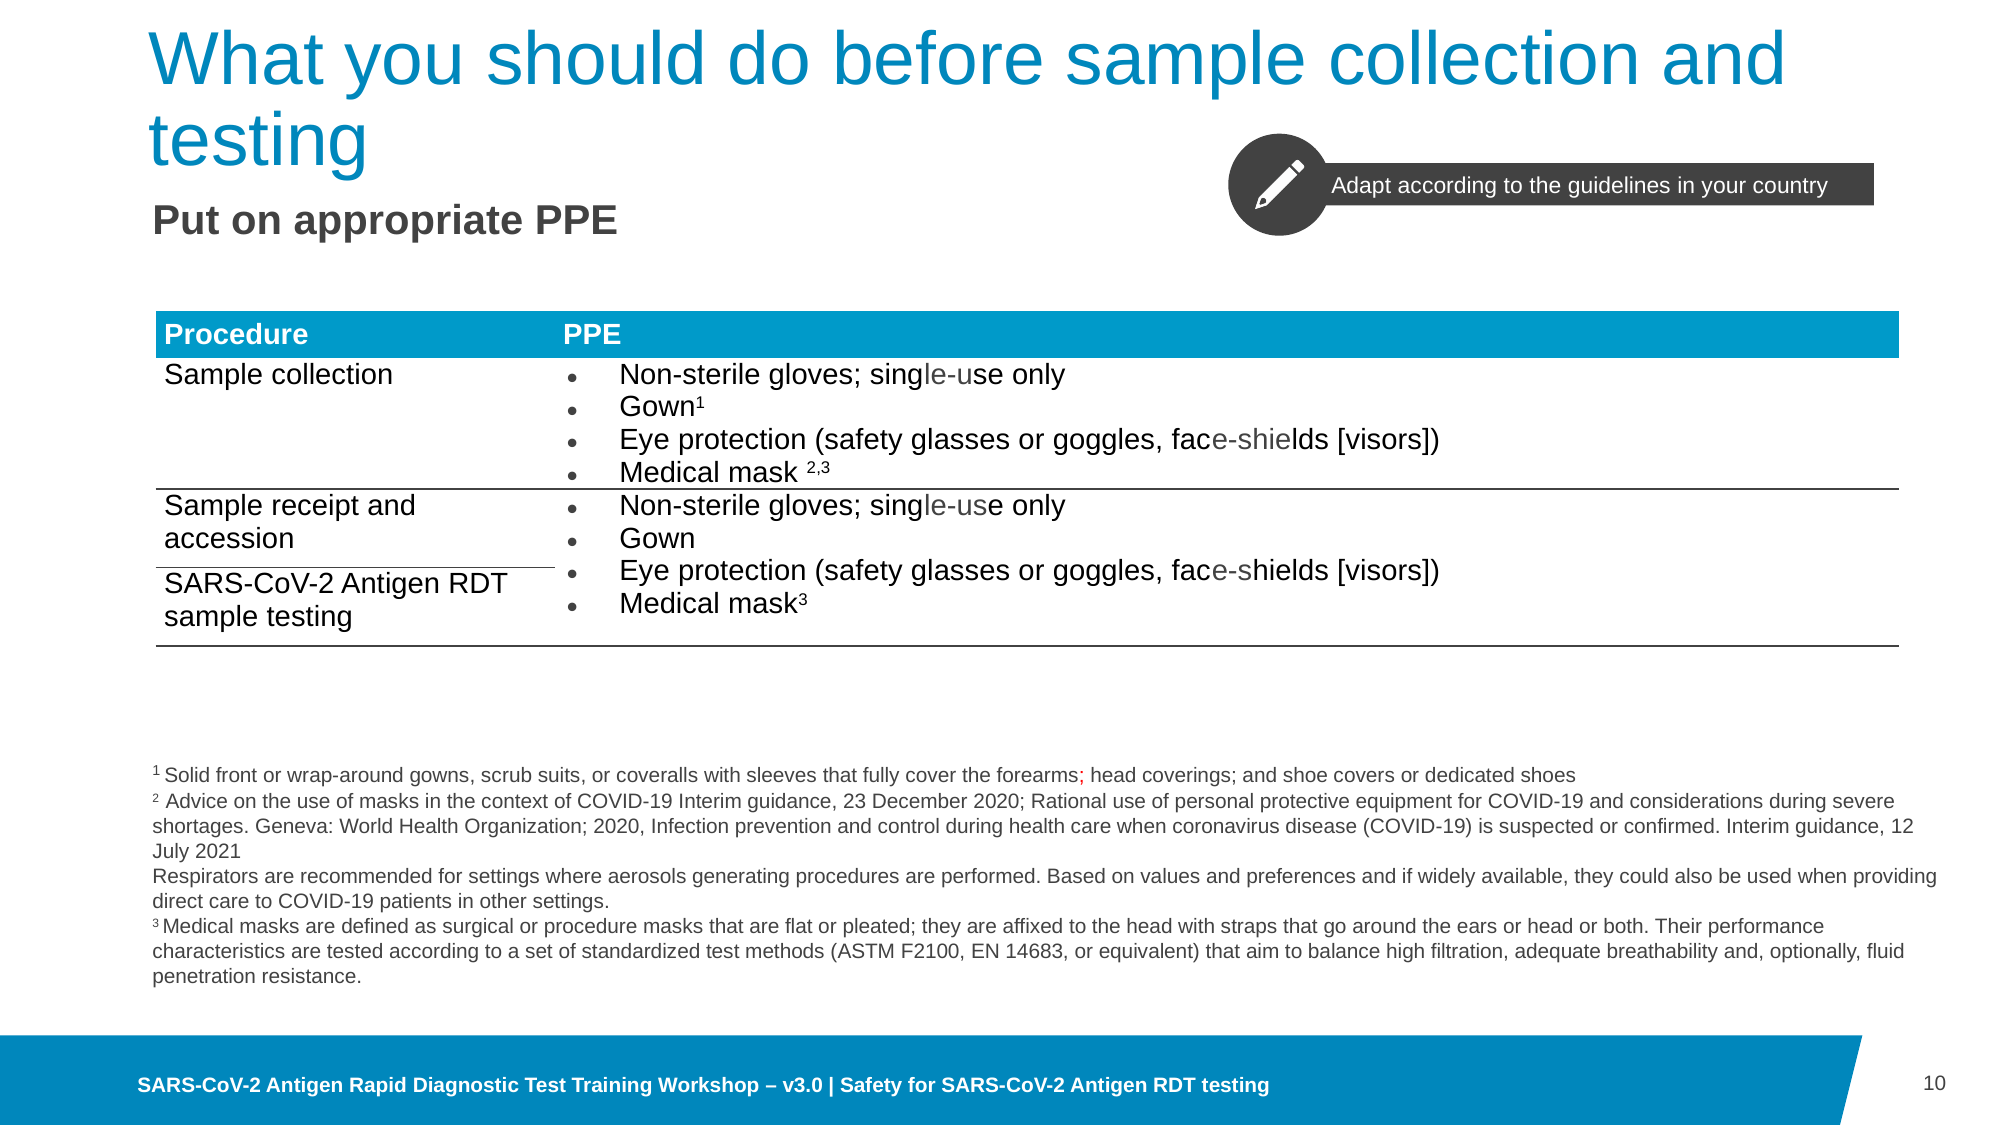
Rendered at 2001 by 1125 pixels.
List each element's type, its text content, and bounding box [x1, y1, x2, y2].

table_cell Sample receipt and accession [156, 490, 555, 567]
table_header PPE [555, 311, 1899, 358]
title What you should do before sample collection and testing [149, 27, 1874, 183]
text_box 1 Solid front or wrap-around gowns, scrub suits, or coveralls with sleeves that fully cover the forearms; head coverings; and shoe covers or dedicated shoes 2 Advice on the use of masks in the context of COVID-19 Interim guidance, 23 December 2020; Rational use of personal protective equipment for COVID-19 and considerations during severe shortages. Geneva: World Health Organization; 2020, Infection prevention and control during health care when coronavirus disease (‎COVID-19)‎ is suspected or confirmed. Interim guidance, 12 July 2021 Respirators are recommended for settings where aerosols generating procedures are performed. Based on values and preferences and if widely available, they could also be used when providing direct care to COVID-19 patients in other settings. 3 Medical masks are defined as surgical or procedure masks that are flat or pleated; they are affixed to the head with straps that go around the ears or head or both. Their performance characteristics are tested according to a set of standardized test methods (ASTM F2100, EN 14683, or equivalent) that aim to balance high filtration, adequate breathability and, optionally, fluid penetration resistance. [137, 720, 1956, 1021]
slide_number 10 [1862, 1035, 1947, 1125]
list Put on appropriate PPE [137, 185, 1838, 720]
footer SARS-CoV-2 Antigen Rapid Diagnostic Test Training Workshop – v3.0 | Safety for SARS-CoV-2 Antigen RDT testing [137, 1042, 1338, 1125]
table_header Procedure [156, 311, 555, 358]
table_cell SARS-CoV-2 Antigen RDT sample testing [156, 568, 555, 645]
table_cell Sample collection [156, 358, 555, 488]
table_cell Non-sterile gloves; single-use only Gown Eye protection (safety glasses or goggles, face-shields [visors]) Medical mask3 [555, 490, 1899, 645]
table_cell Non-sterile gloves; single-use only Gown1 Eye protection (safety glasses or goggles, face-shields [visors]) Medical mask 2,3 [555, 358, 1899, 488]
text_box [1230, 135, 1875, 234]
